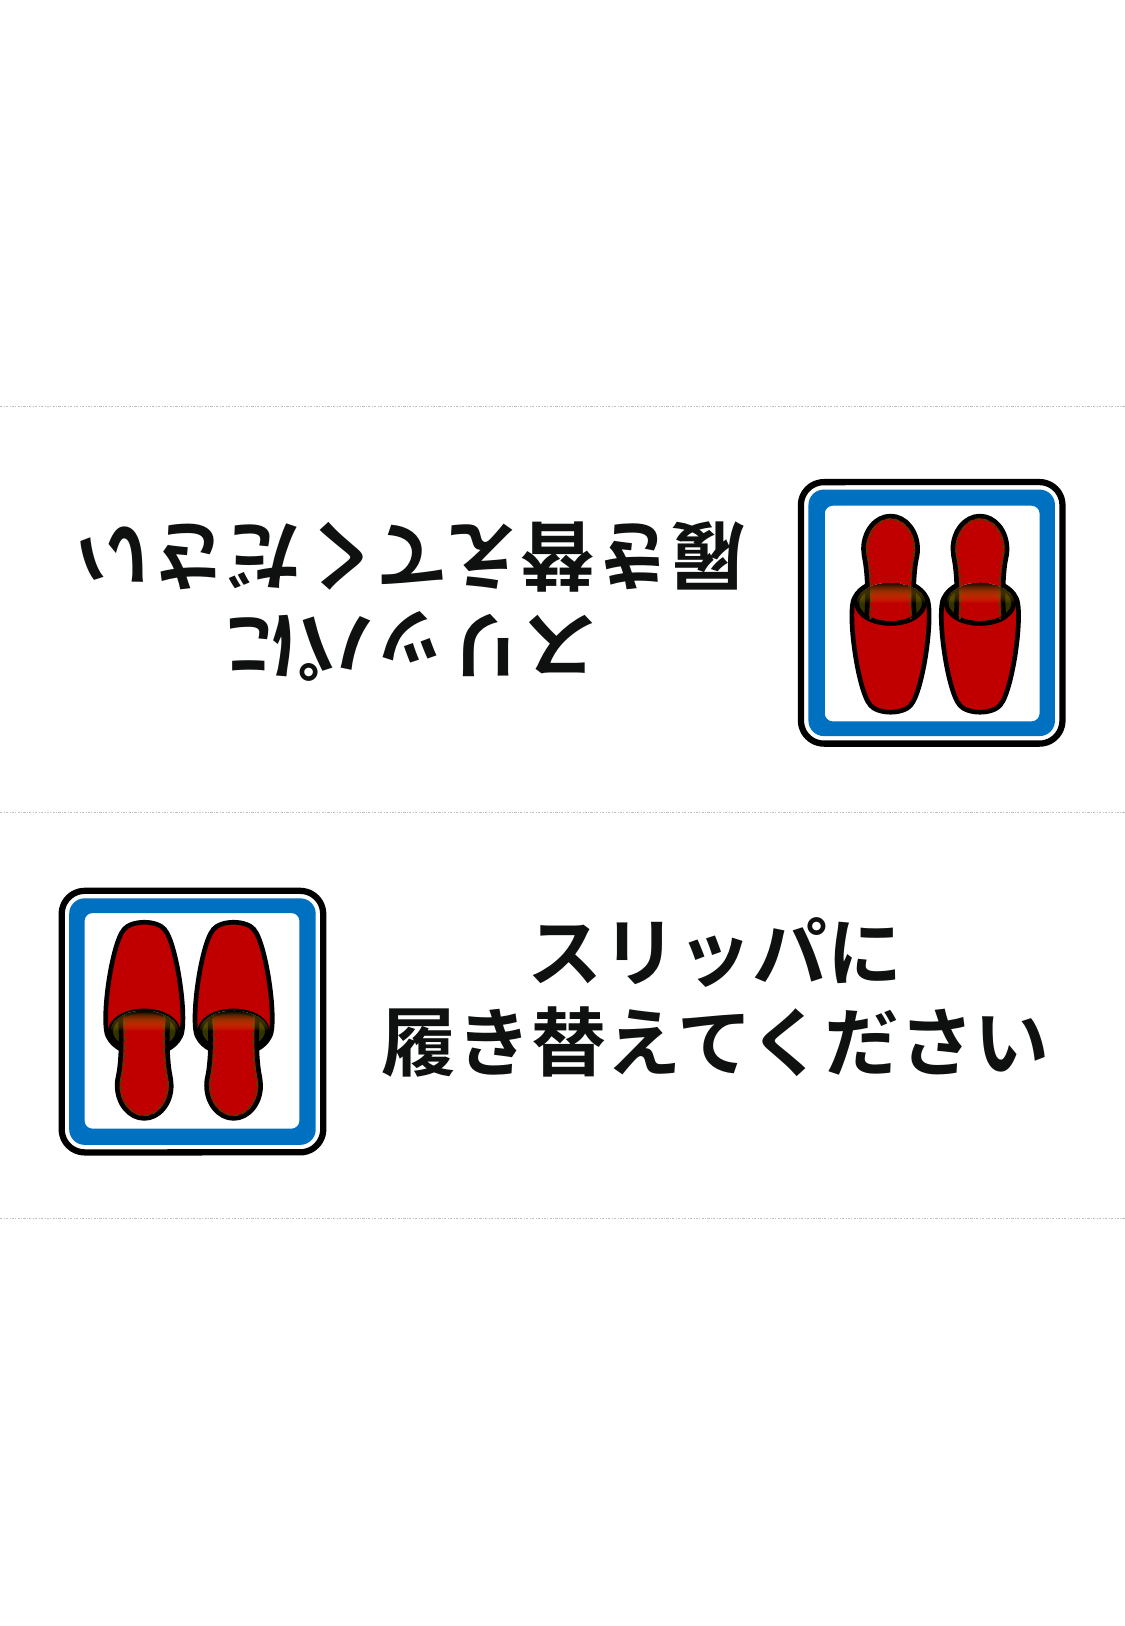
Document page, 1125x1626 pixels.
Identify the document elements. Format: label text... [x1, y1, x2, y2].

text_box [800, 482, 1063, 744]
text_box スリッパに 履き替えてください [61, 506, 761, 701]
text_box スリッパに 履き替えてください [366, 898, 1065, 1094]
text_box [61, 890, 324, 1153]
